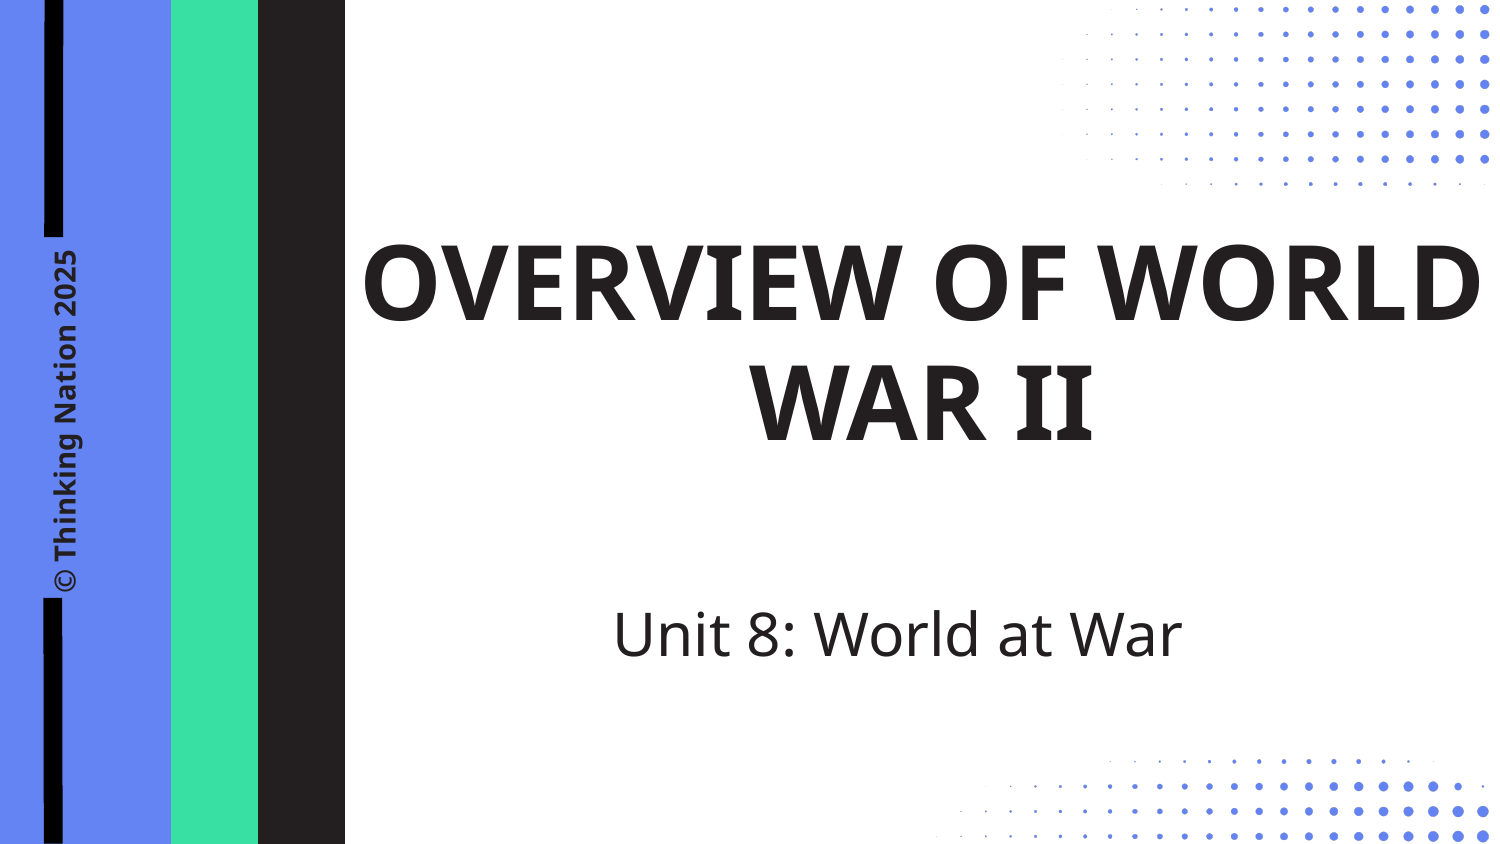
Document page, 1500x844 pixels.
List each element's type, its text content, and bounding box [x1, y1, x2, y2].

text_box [0, 0, 346, 844]
text_box OVERVIEW OF WORLD WAR II [350, 224, 1500, 465]
text_box Unit 8: World at War [380, 567, 1416, 669]
text_box [911, 759, 1500, 844]
text_box [1037, 0, 1500, 186]
